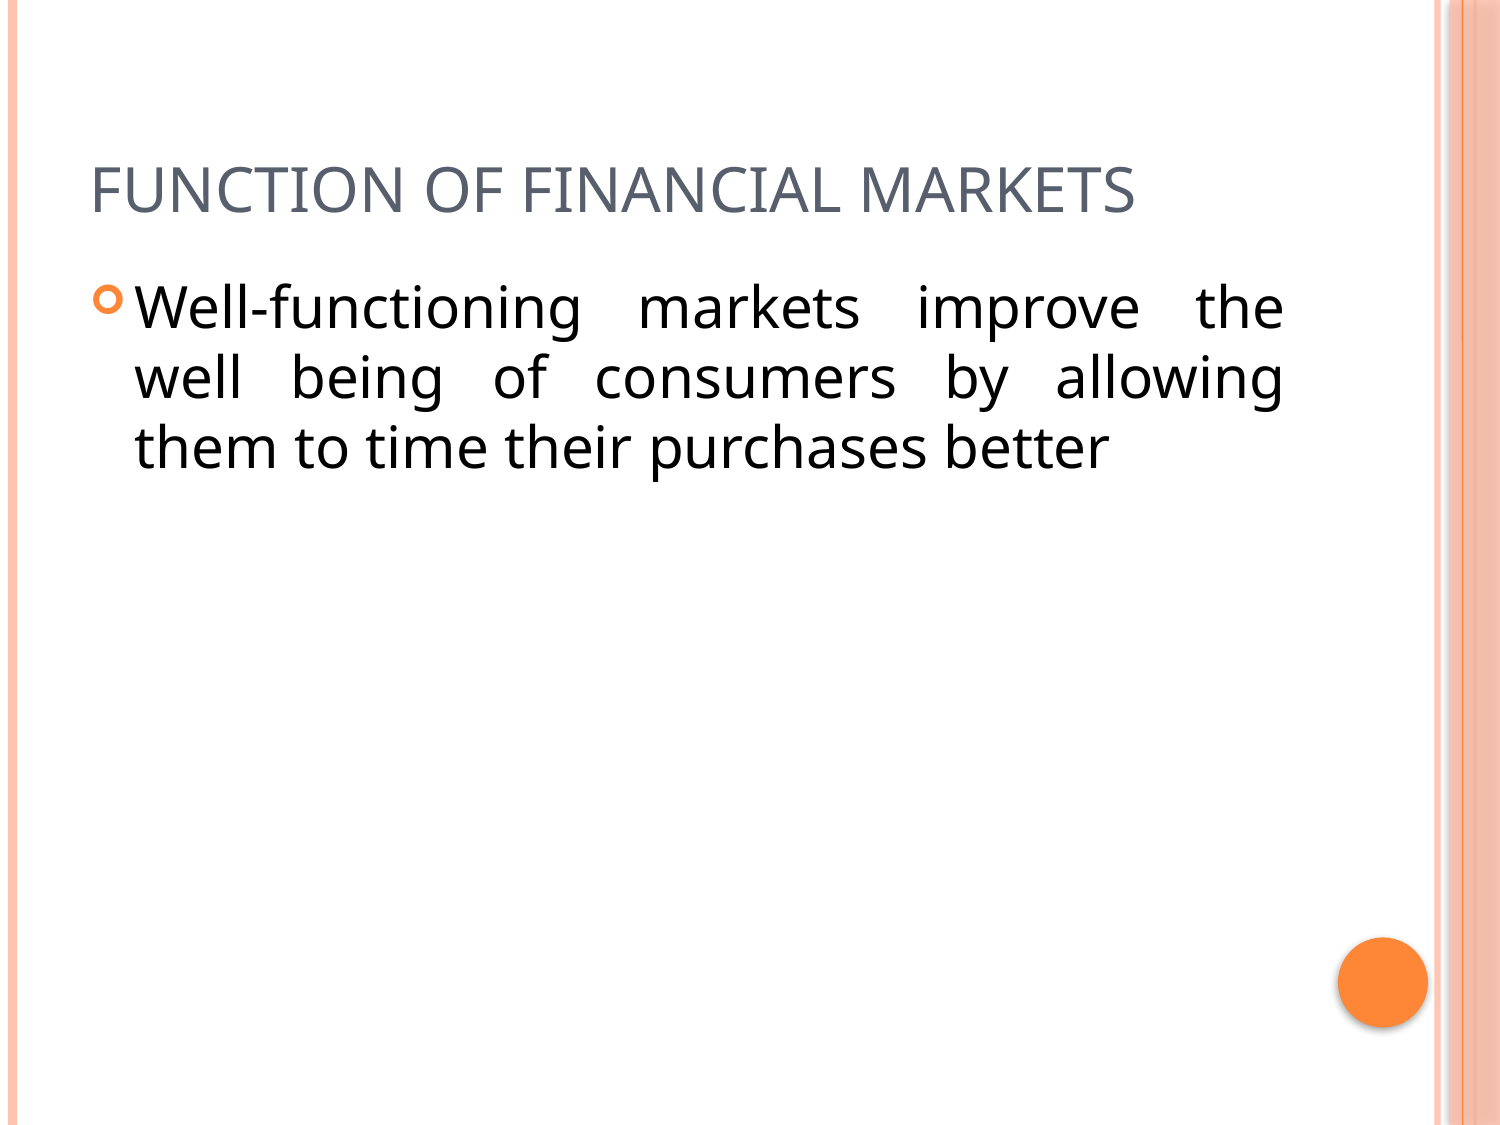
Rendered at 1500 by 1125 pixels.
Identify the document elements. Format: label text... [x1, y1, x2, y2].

list Well-functioning markets improve the well being of consumers by allowing them to time their purchases better [75, 262, 1300, 1062]
title Function of Financial Markets [75, 45, 1300, 233]
